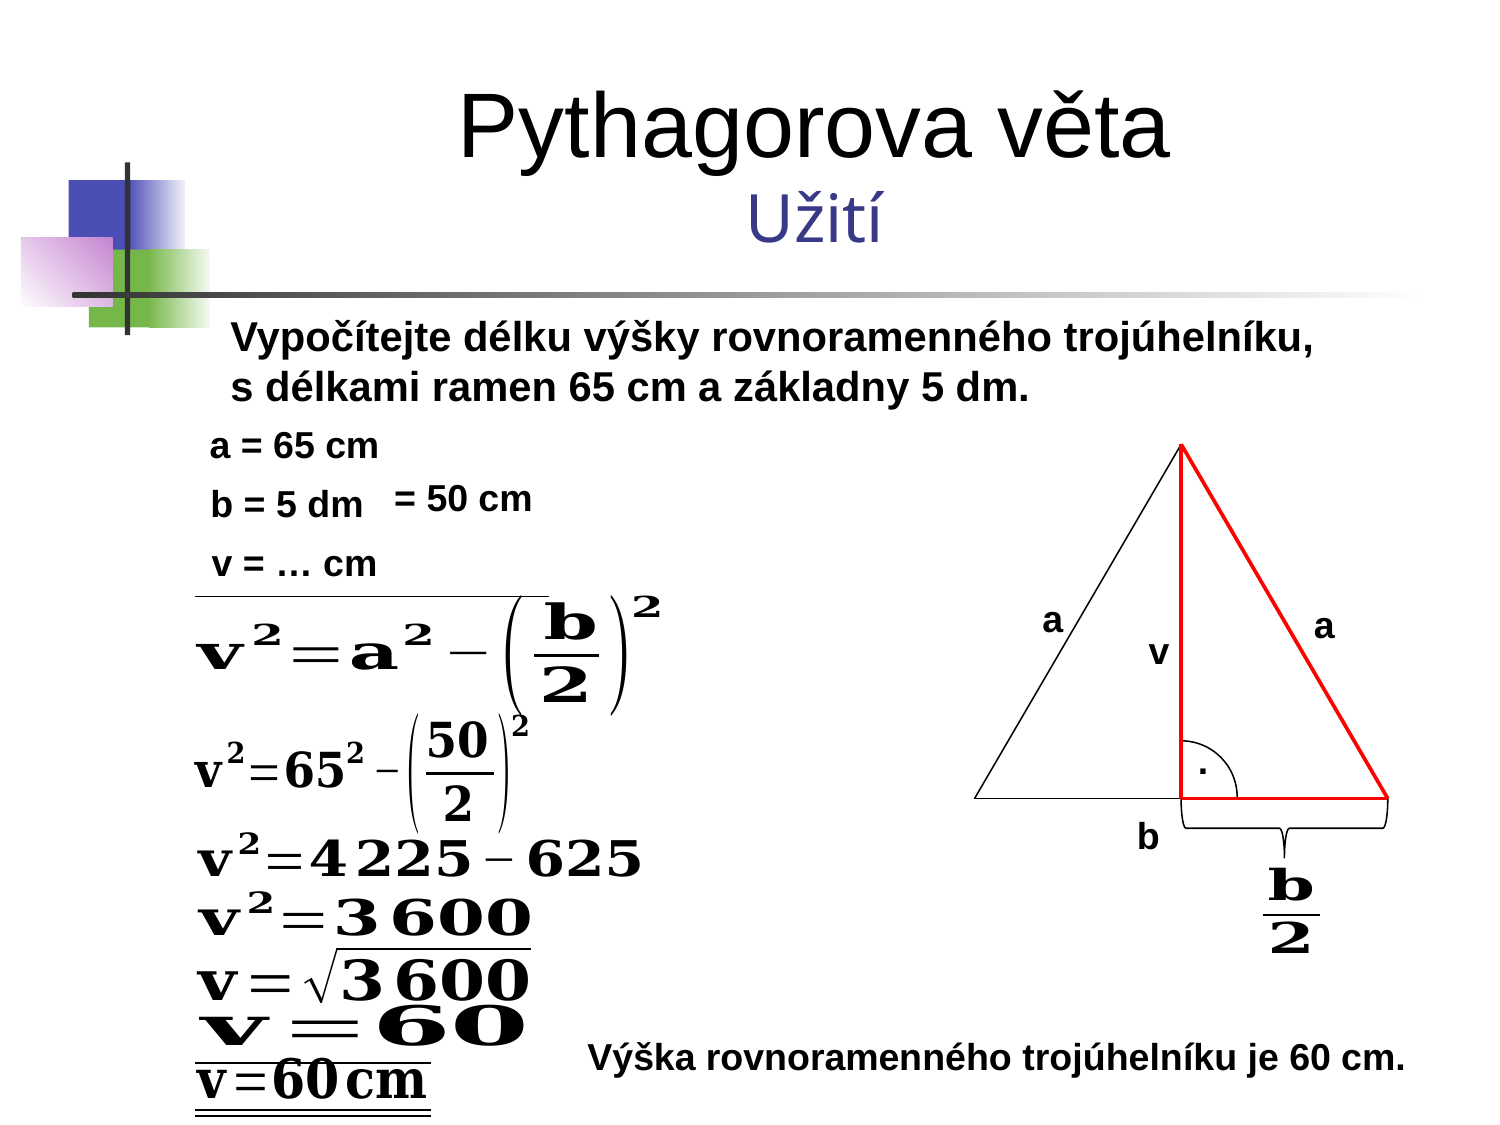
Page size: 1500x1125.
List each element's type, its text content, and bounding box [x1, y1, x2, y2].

text_box Pythagorova věta Užití [206, 58, 1424, 263]
text_box b = 5 dm [195, 472, 379, 533]
text_box Výška rovnoramenného trojúhelníku je 60 cm. [572, 1025, 1459, 1086]
text_box = 50 cm [379, 466, 548, 527]
text_box [1181, 808, 1388, 858]
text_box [974, 444, 1176, 798]
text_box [1182, 444, 1389, 798]
text_box v = … cm [196, 531, 393, 592]
text_box b [1122, 808, 1164, 865]
text_box Vypočítejte délku výšky rovnoramenného trojúhelníku, s délkami ramen 65 cm a základny 5 dm. [215, 302, 1353, 418]
text_box a = 65 cm [194, 413, 474, 474]
